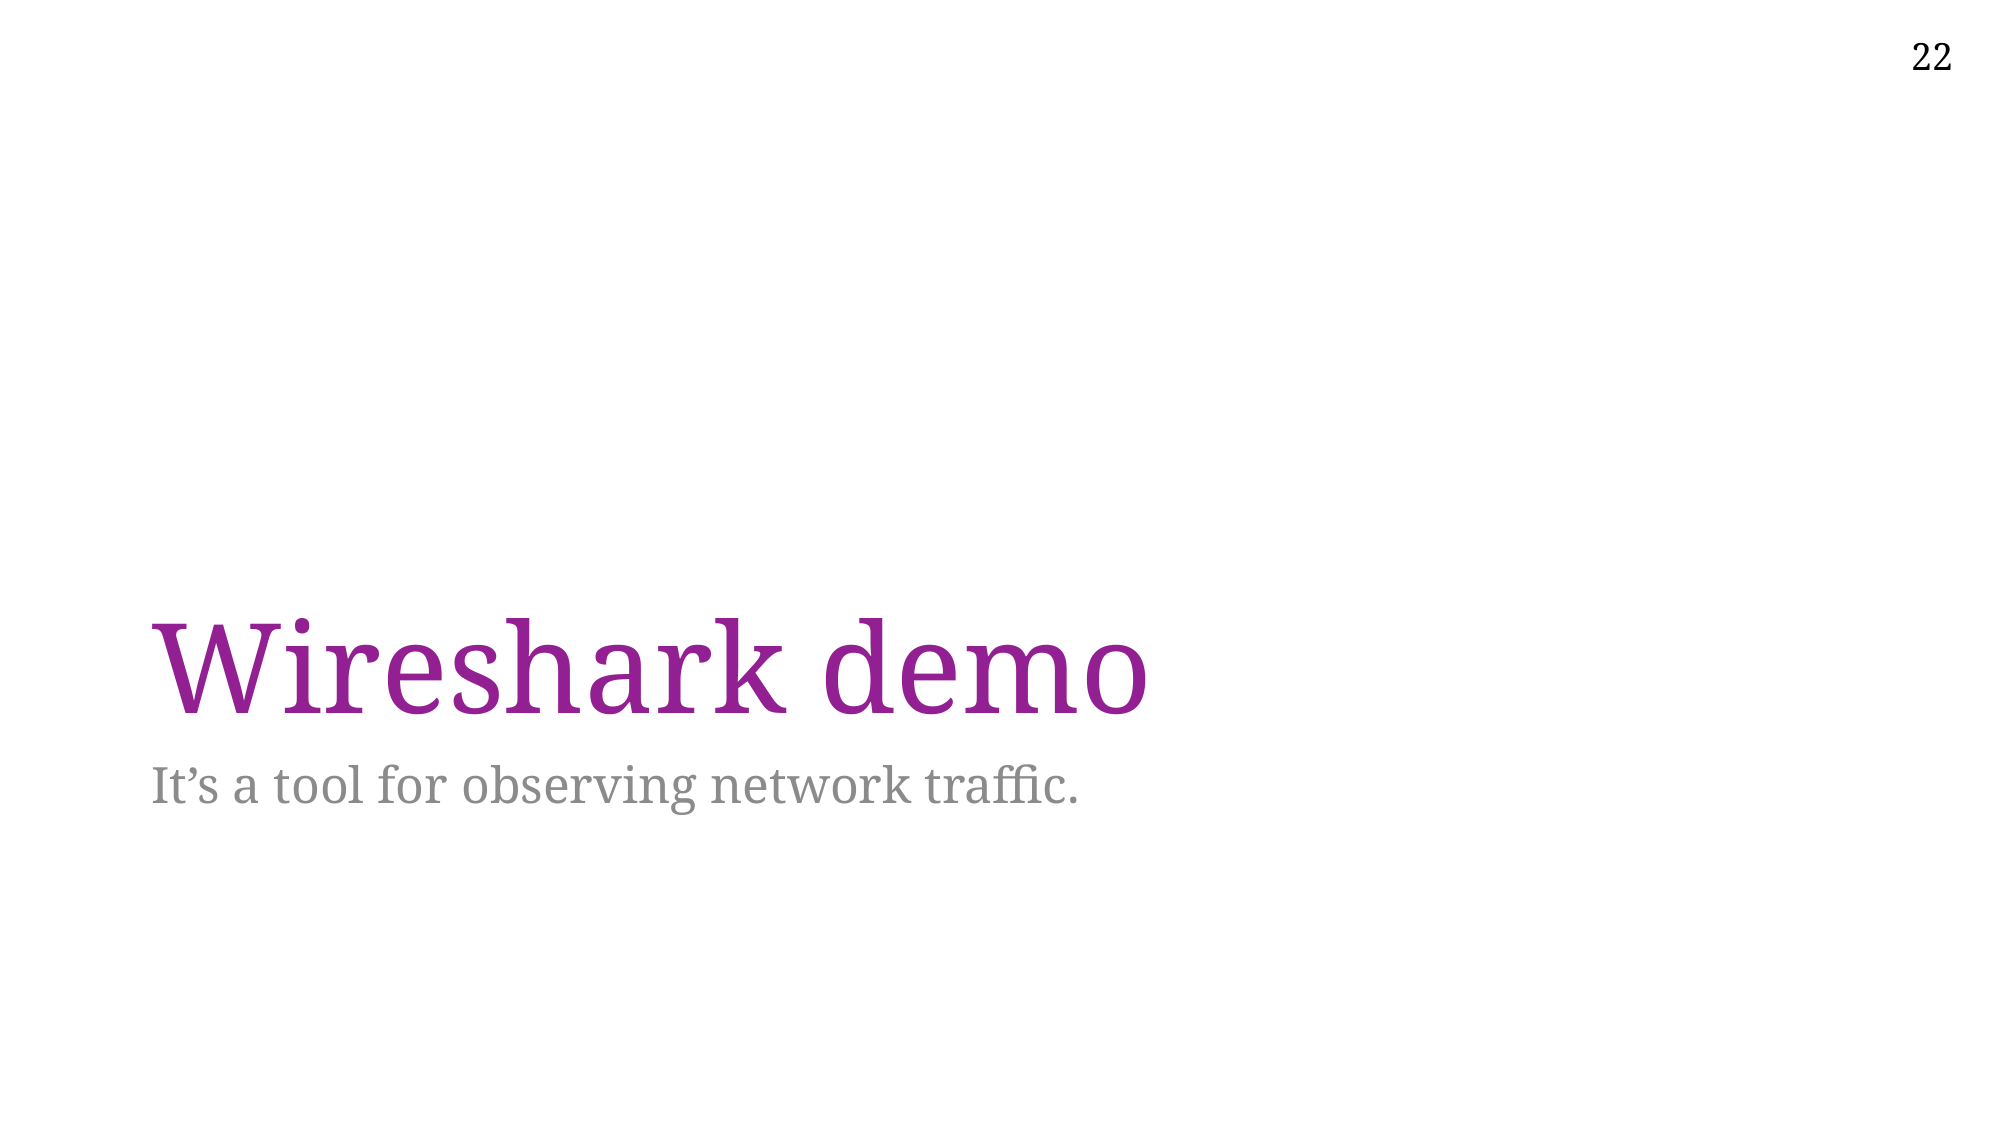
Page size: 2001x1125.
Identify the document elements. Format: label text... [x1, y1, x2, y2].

title Wireshark demo [136, 280, 1862, 749]
list It’s a tool for observing network traffic. [136, 752, 1862, 999]
